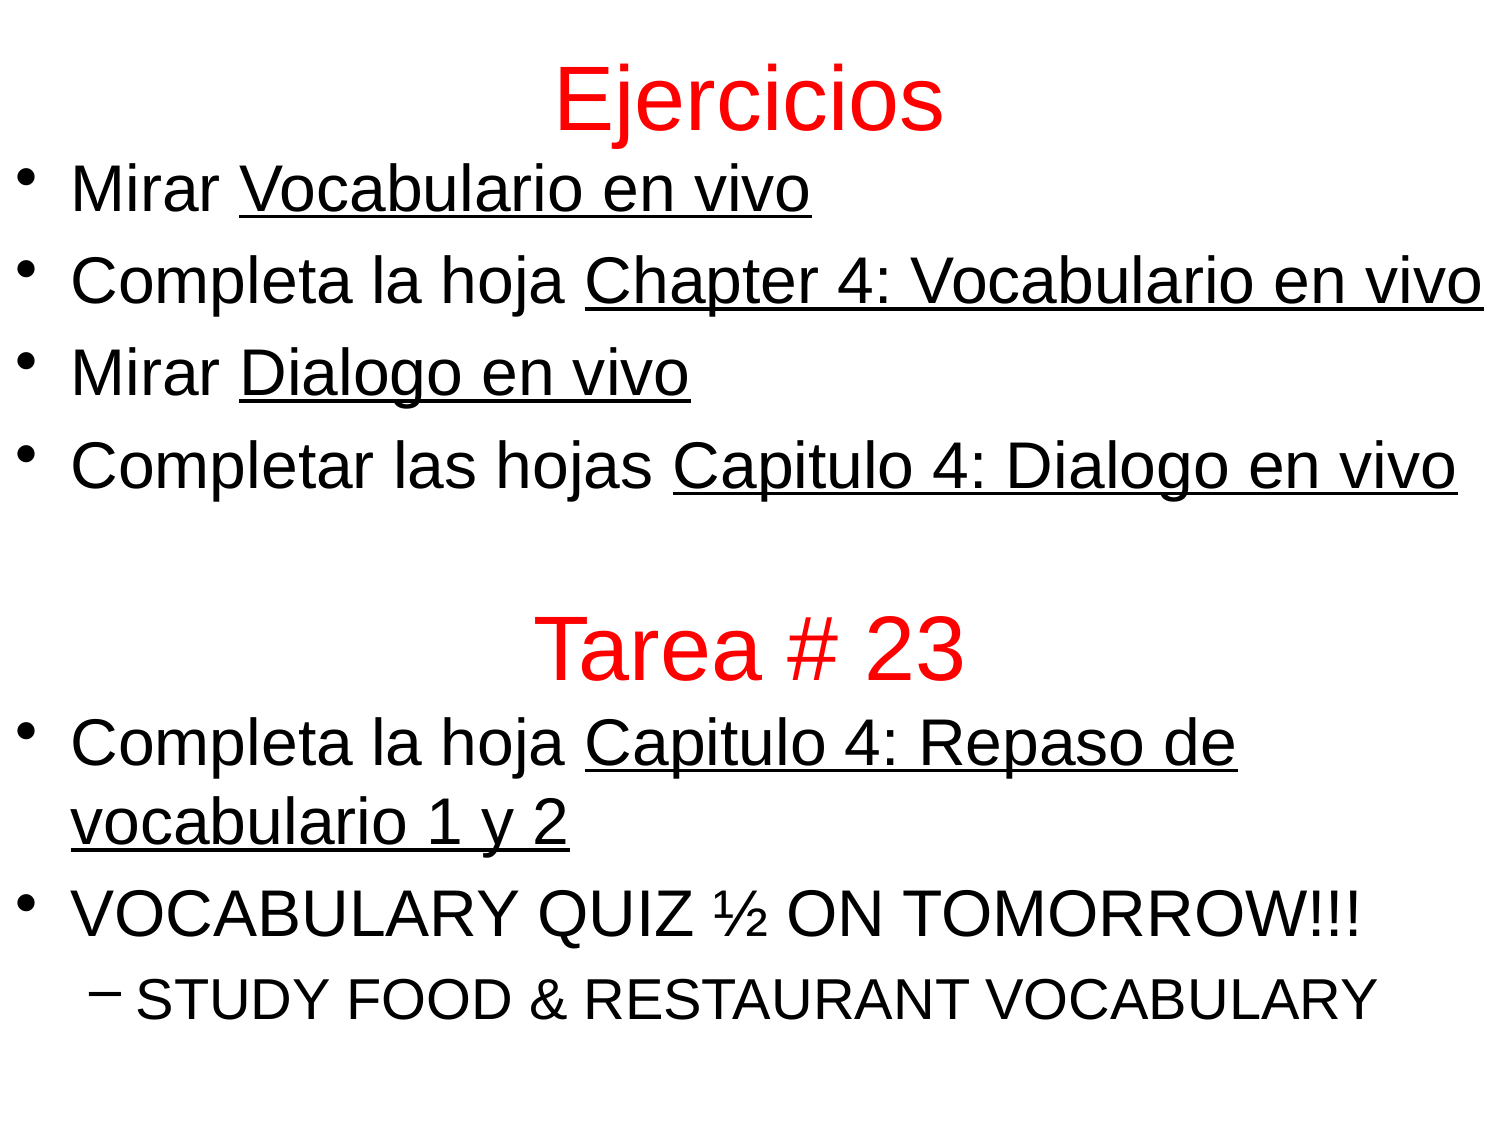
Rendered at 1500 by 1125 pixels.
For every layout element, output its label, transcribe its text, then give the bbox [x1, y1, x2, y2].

title Ejercicios [75, 0, 1425, 137]
list Mirar Vocabulario en vivo Completa la hoja Chapter 4: Vocabulario en vivo Mirar Dialogo en vivo Completar las hojas Capitulo 4: Dialogo en vivo Completa la hoja Capitulo 4: Repaso de vocabulario 1 y 2 VOCABULARY QUIZ ½ ON TOMORROW!!! STUDY FOOD & RESTAURANT VOCABULARY [0, 137, 1500, 1075]
text_box Tarea # 23 [74, 549, 1425, 738]
